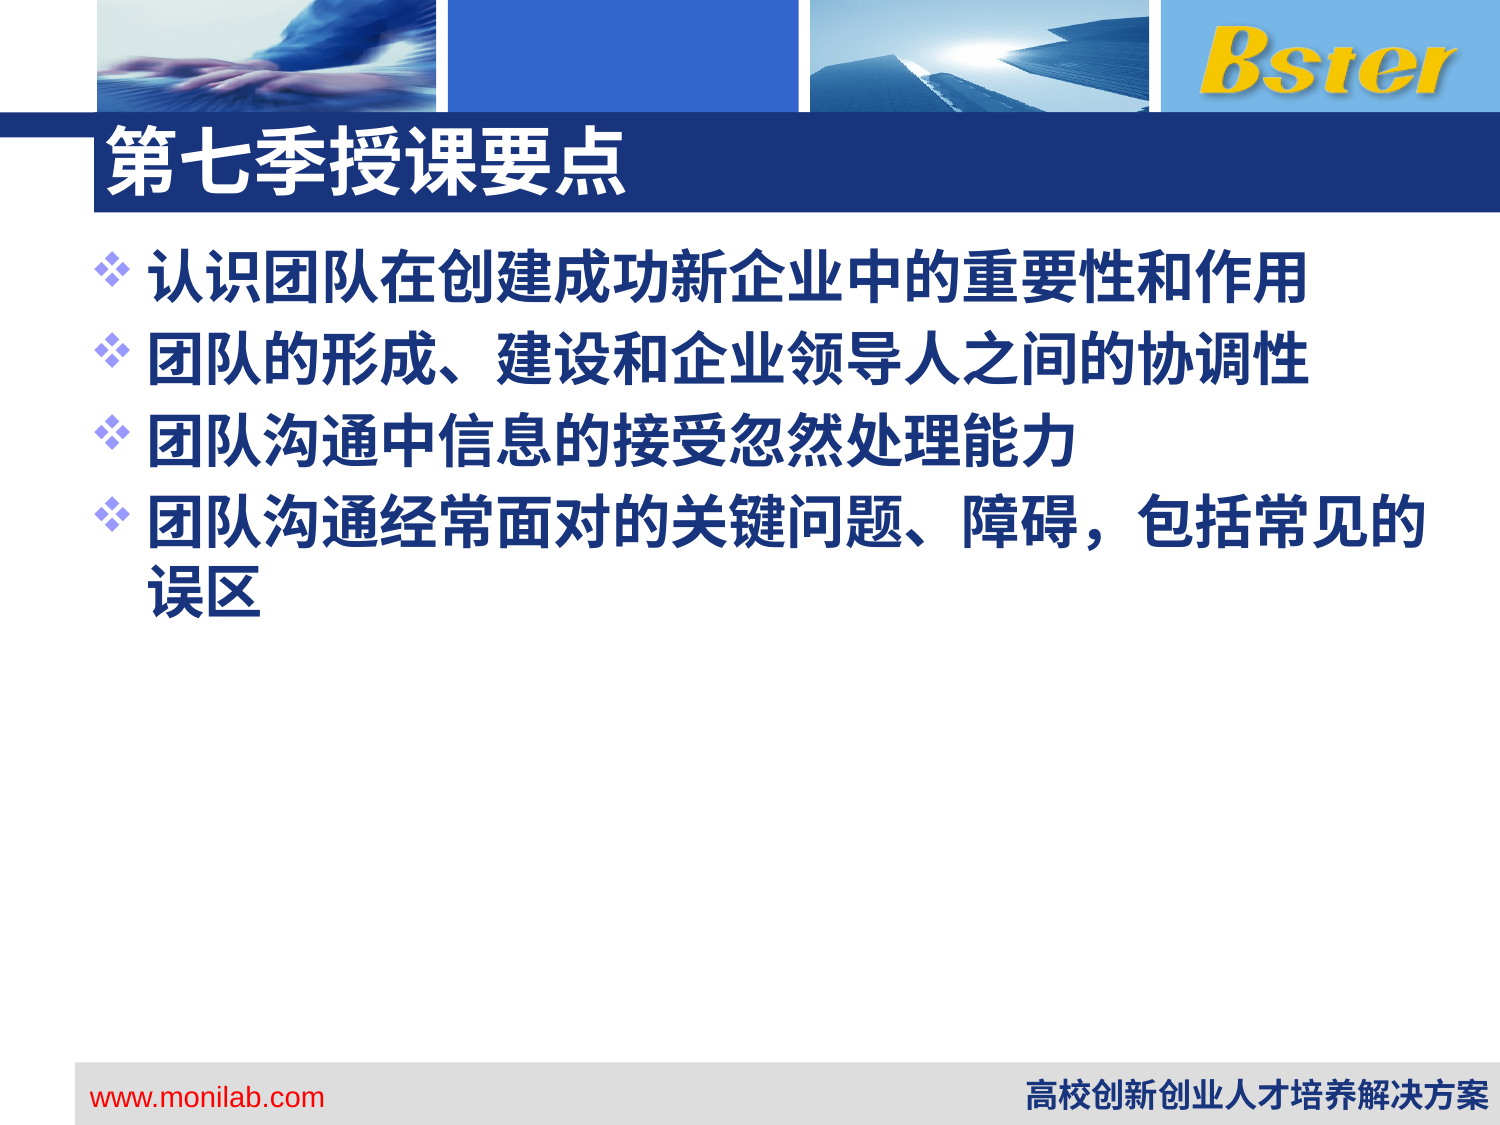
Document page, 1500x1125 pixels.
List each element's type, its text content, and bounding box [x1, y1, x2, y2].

title 第七季授课要点 [88, 113, 1369, 206]
picture [1199, 26, 1458, 94]
list 认识团队在创建成功新企业中的重要性和作用 团队的形成、建设和企业领导人之间的协调性 团队沟通中信息的接受忽然处理能力 团队沟通经常面对的关键问题、障碍，包括常见的误区 [74, 232, 1454, 1034]
picture [97, 0, 437, 112]
picture [810, 0, 1150, 112]
